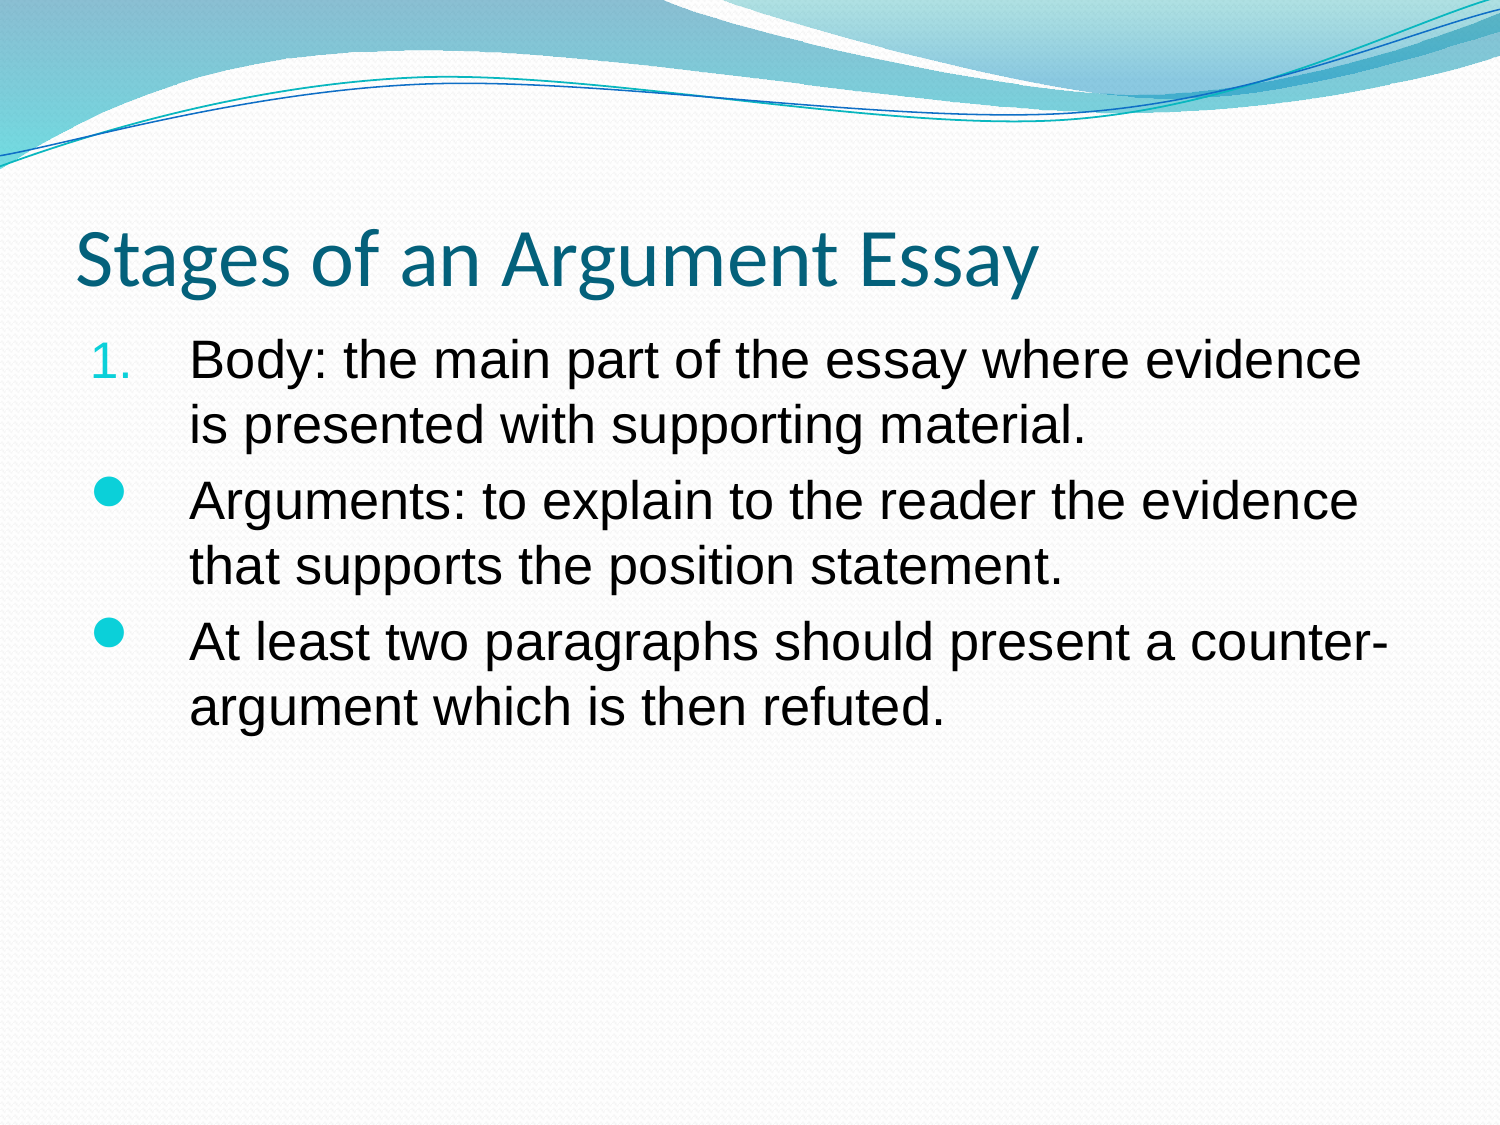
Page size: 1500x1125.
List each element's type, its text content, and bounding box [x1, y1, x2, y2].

list Body: the main part of the essay where evidence is presented with supporting material. Arguments: to explain to the reader the evidence that supports the position statement. At least two paragraphs should present a counter-argument which is then refuted. [75, 317, 1425, 1038]
title Stages of an Argument Essay [75, 115, 1425, 303]
